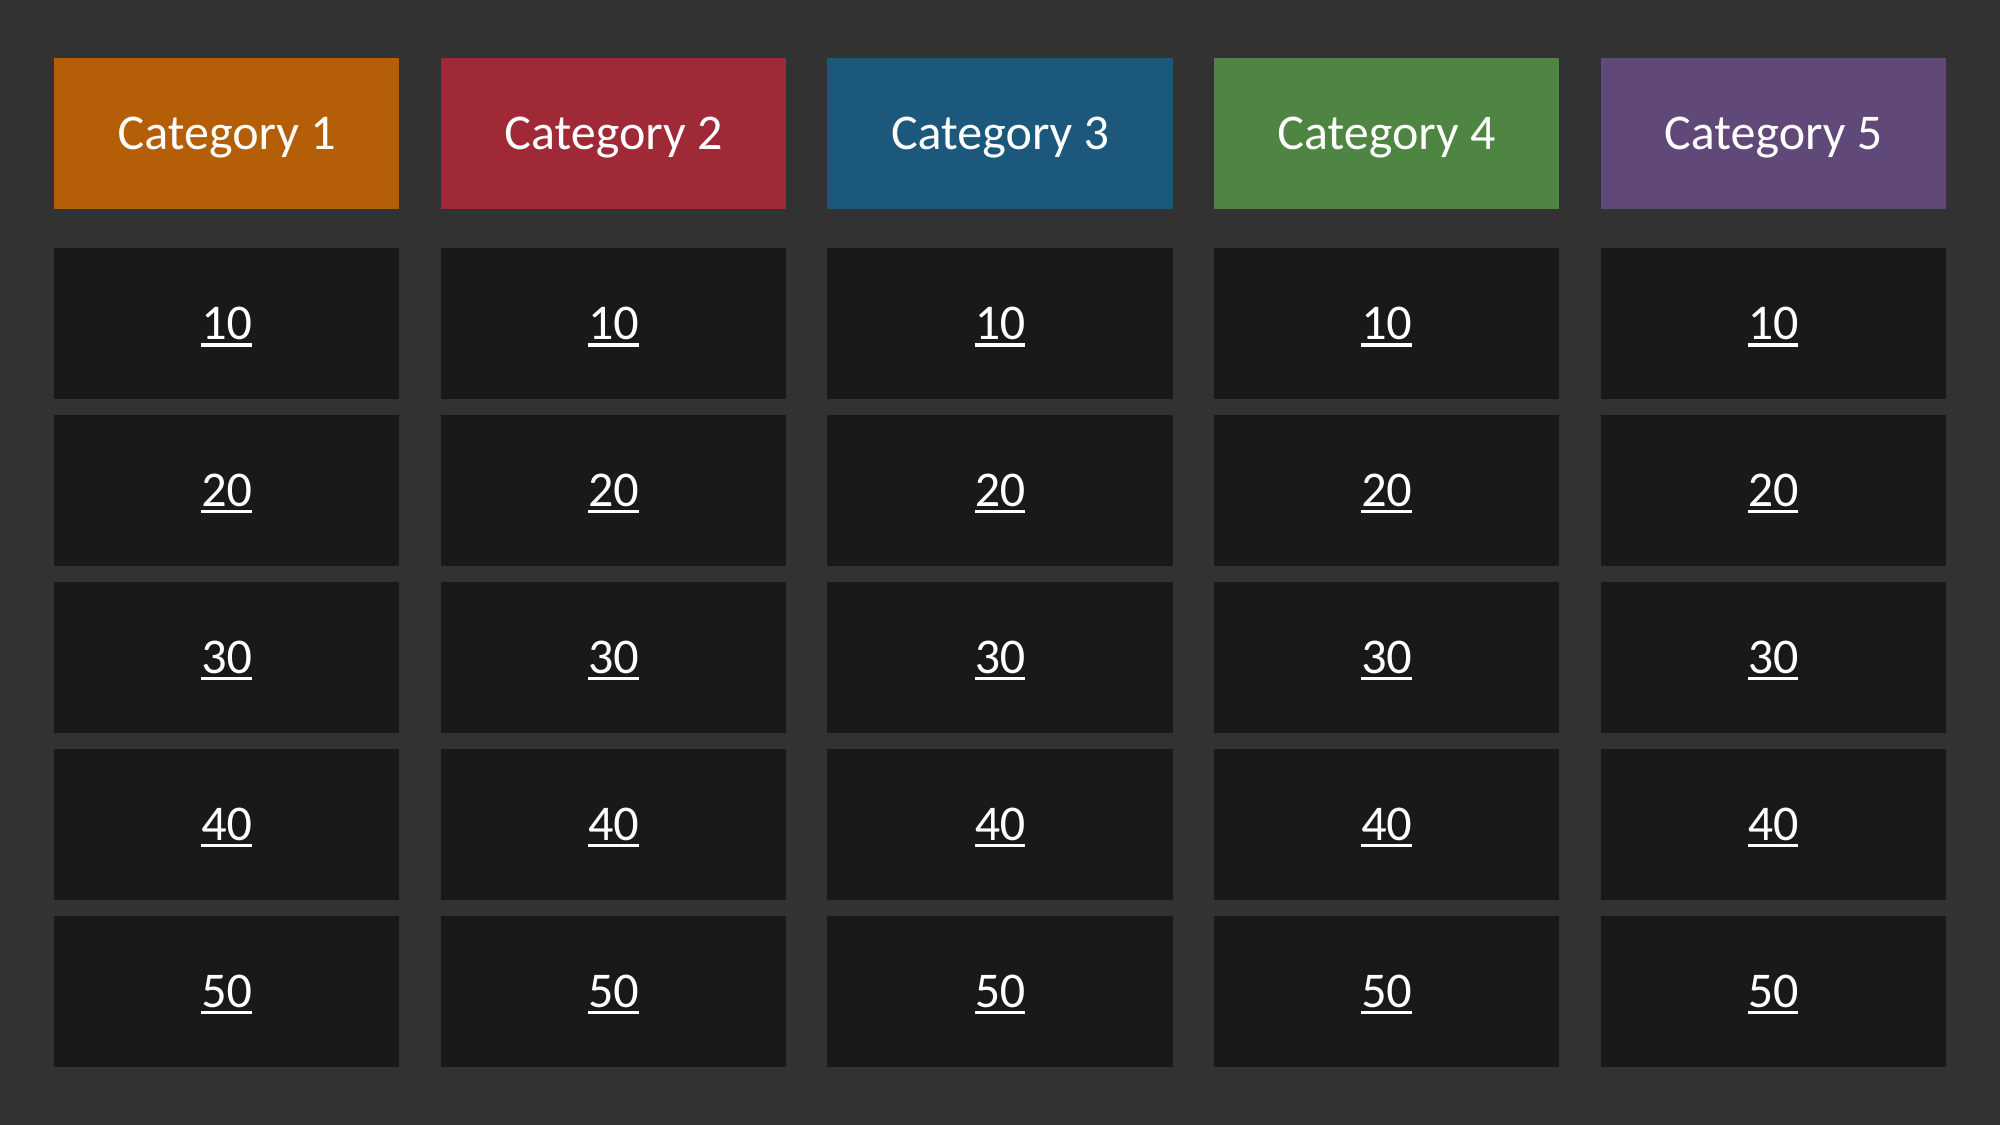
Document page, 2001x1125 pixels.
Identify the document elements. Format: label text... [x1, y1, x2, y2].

list 50 [1214, 916, 1559, 1067]
list 10 [1214, 248, 1559, 399]
list 50 [827, 916, 1173, 1067]
list Category 3 [827, 58, 1173, 209]
list 30 [441, 582, 786, 733]
list 30 [827, 582, 1173, 733]
list 10 [1601, 248, 1946, 399]
list 50 [441, 916, 786, 1067]
list 30 [54, 582, 399, 733]
list 40 [441, 749, 786, 900]
list 40 [54, 749, 399, 900]
list 10 [441, 248, 786, 399]
list 20 [827, 415, 1173, 566]
list 50 [1601, 916, 1946, 1067]
list 40 [1214, 749, 1559, 900]
list Category 2 [441, 58, 786, 209]
list Category 1 [54, 58, 399, 209]
list 10 [54, 248, 399, 399]
list 30 [1214, 582, 1559, 733]
list Category 4 [1214, 58, 1559, 209]
list 10 [827, 248, 1173, 399]
list 20 [54, 415, 399, 566]
list 20 [1601, 415, 1946, 566]
list 40 [1601, 749, 1946, 900]
list 20 [441, 415, 786, 566]
list Category 5 [1601, 58, 1946, 209]
list 30 [1601, 582, 1946, 733]
list 20 [1214, 415, 1559, 566]
list 40 [827, 749, 1173, 900]
list 50 [54, 916, 399, 1067]
